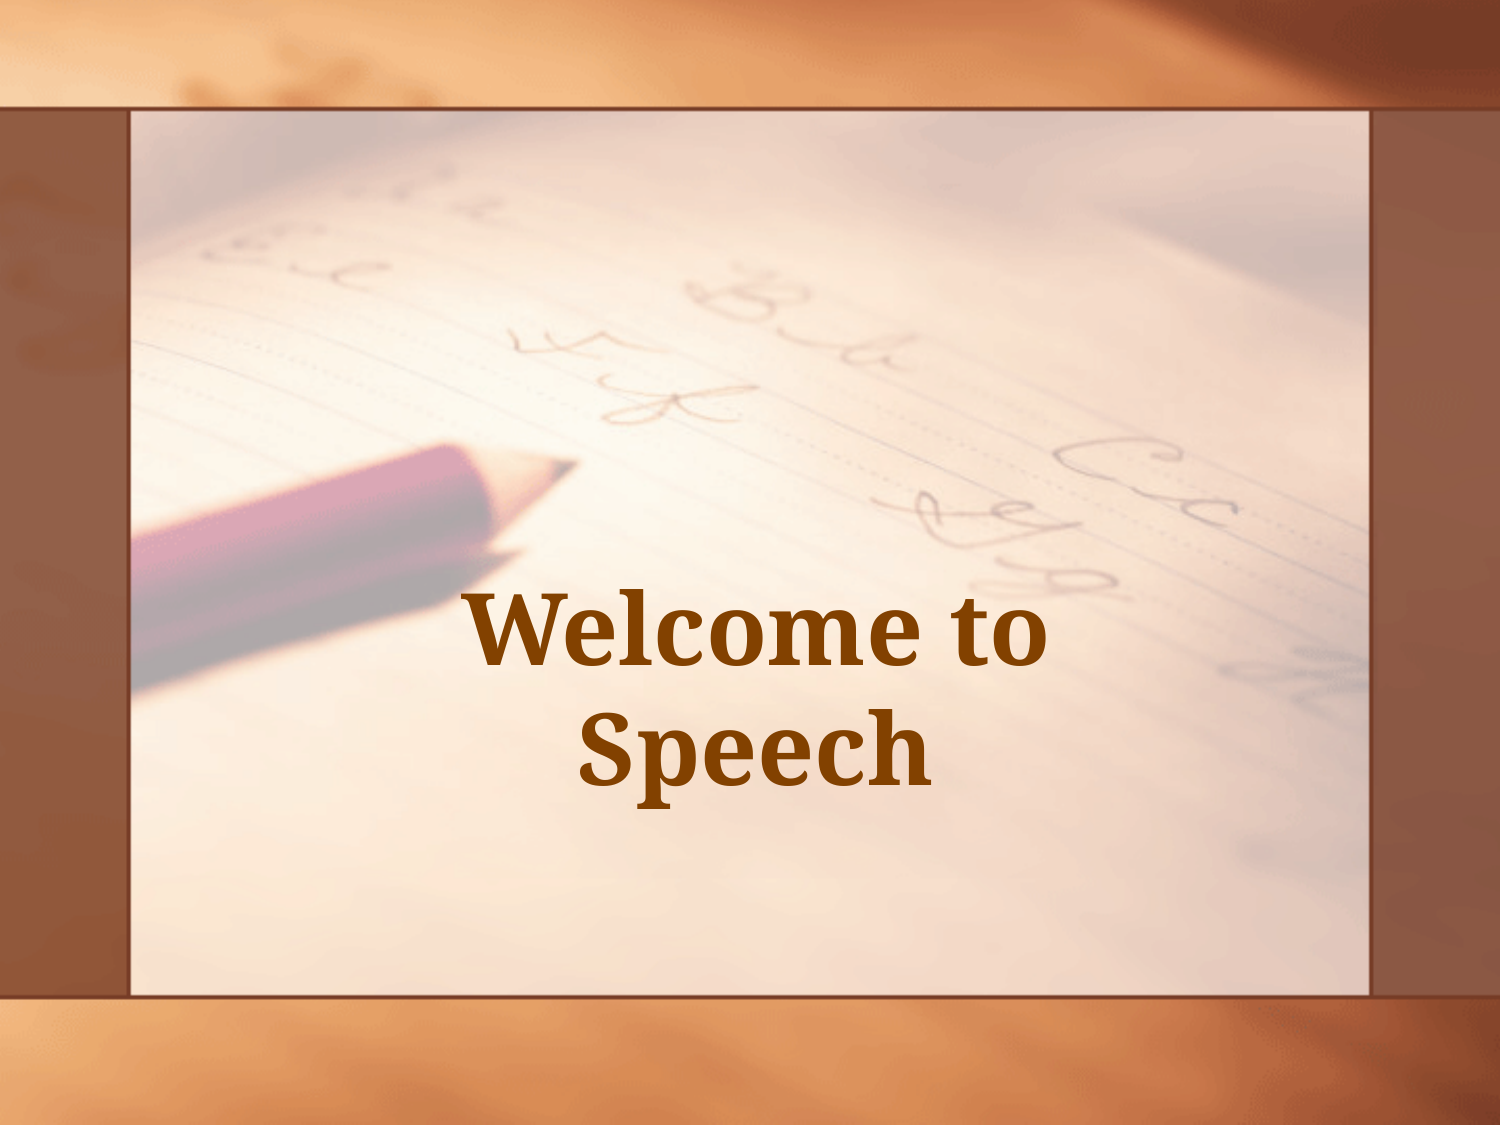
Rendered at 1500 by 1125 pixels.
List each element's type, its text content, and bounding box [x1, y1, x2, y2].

title Welcome to Speech [287, 549, 1226, 813]
picture [0, 0, 1500, 1125]
